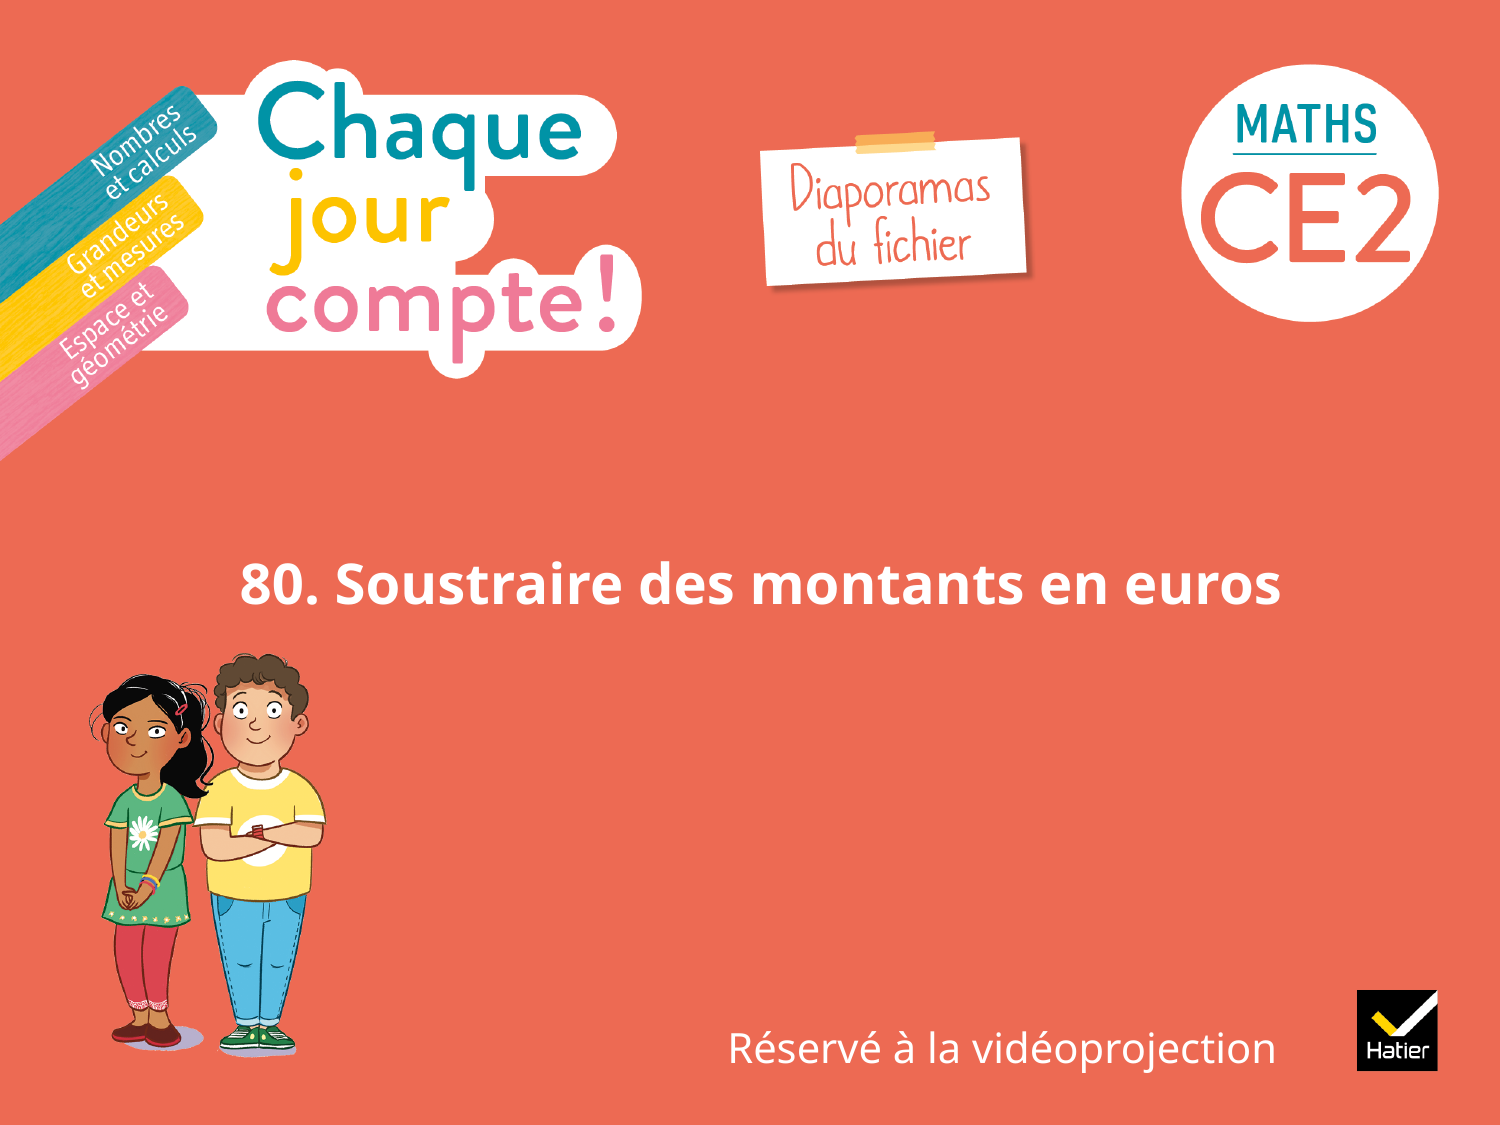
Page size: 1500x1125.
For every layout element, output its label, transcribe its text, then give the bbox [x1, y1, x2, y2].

picture [0, 0, 1500, 1125]
title 80. Soustraire des montants en euros [123, 498, 1399, 627]
